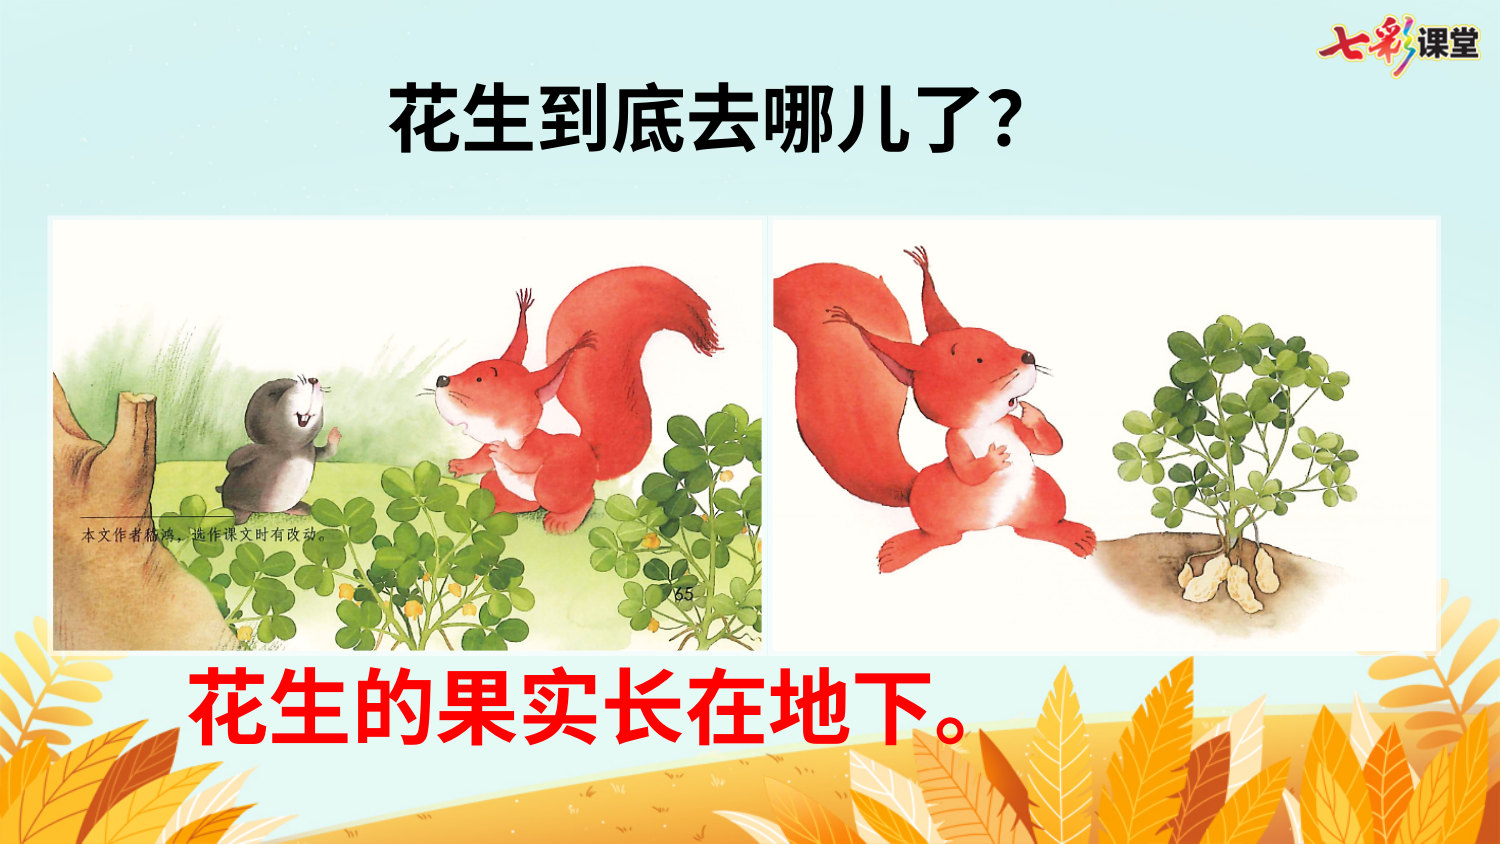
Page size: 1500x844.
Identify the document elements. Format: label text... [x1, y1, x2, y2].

text_box 花生的果实长在地下。 [171, 651, 973, 763]
text_box 花生到底去哪儿了？ [371, 64, 1034, 170]
picture [0, 0, 1500, 844]
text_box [53, 221, 1436, 651]
